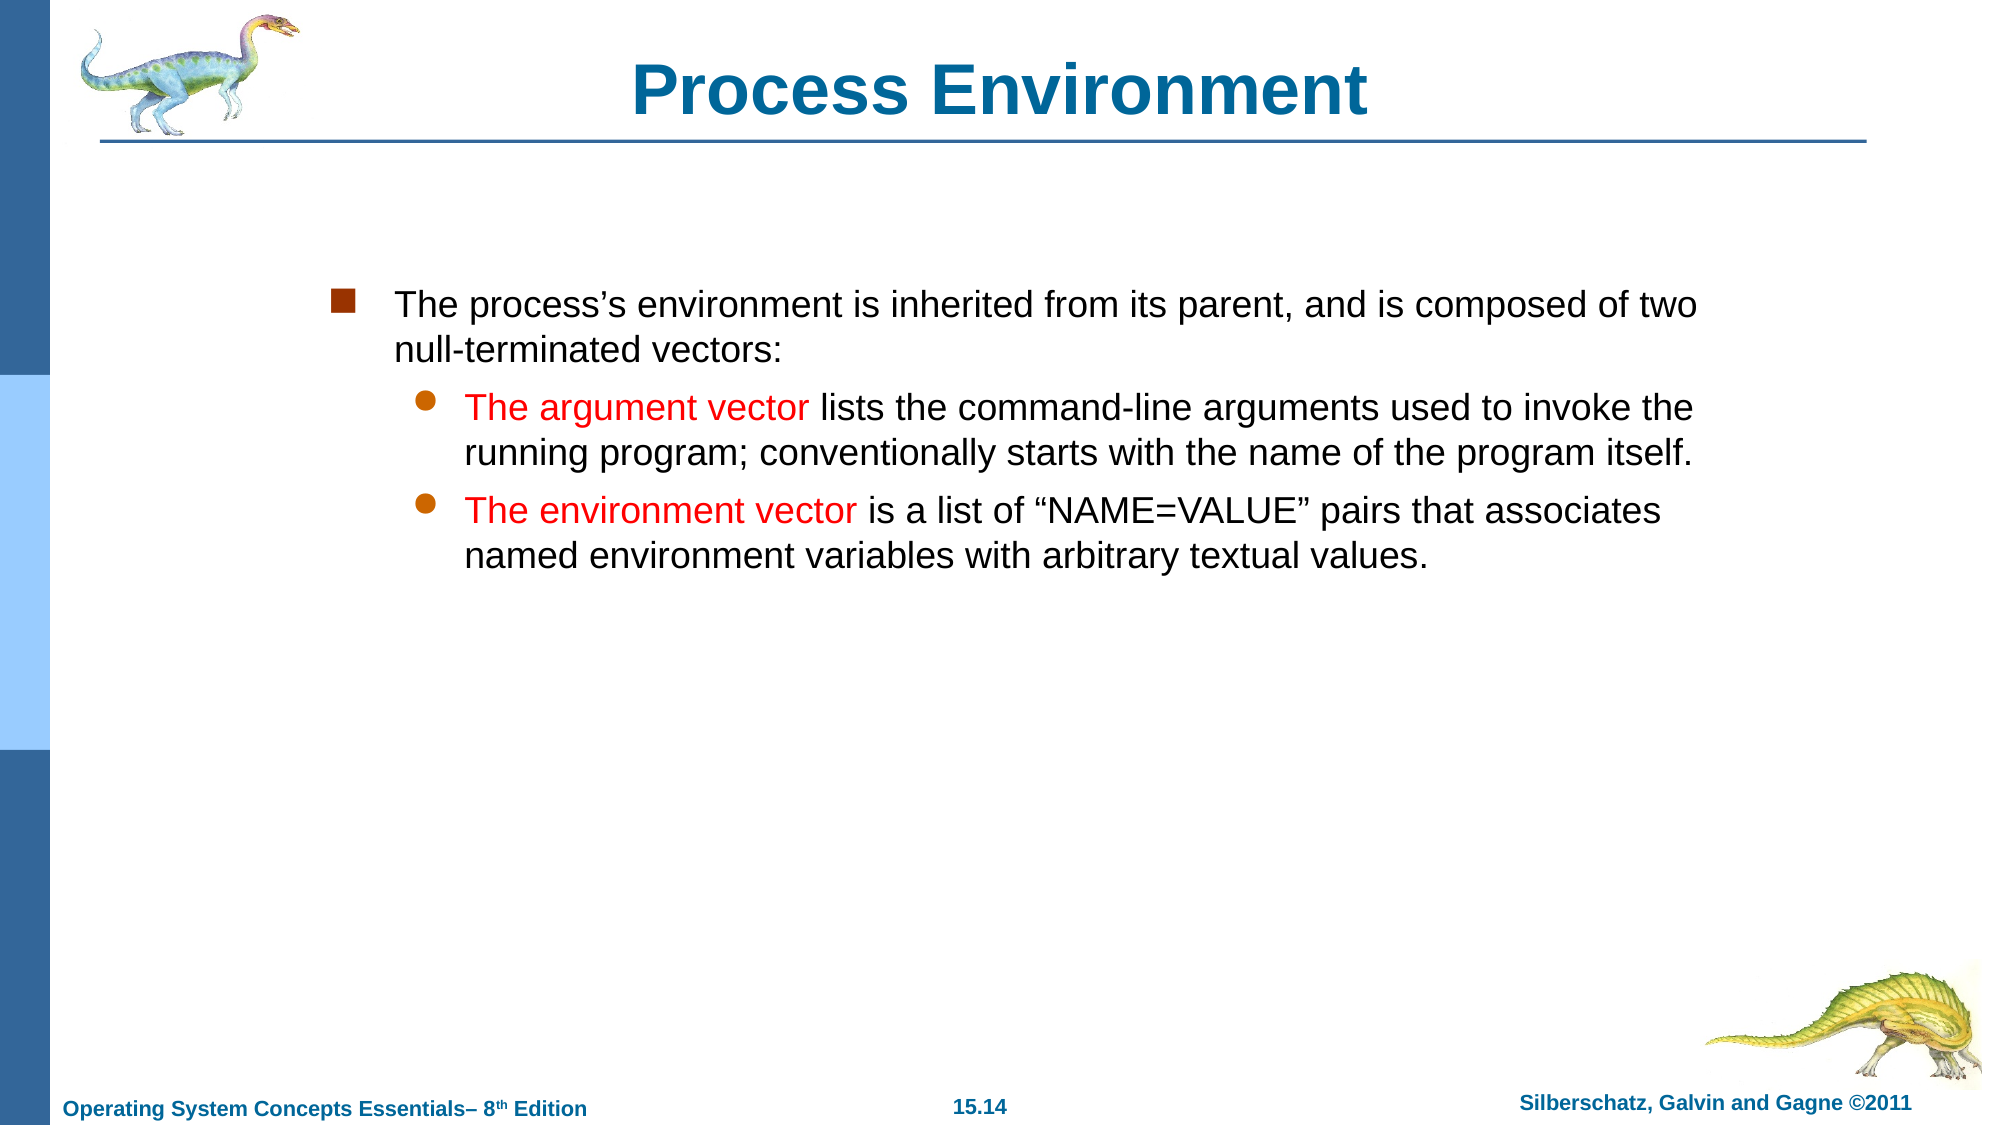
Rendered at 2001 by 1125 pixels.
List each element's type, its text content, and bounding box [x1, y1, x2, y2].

list The process’s environment is inherited from its parent, and is composed of two null-terminated vectors: The argument vector lists the command-line arguments used to invoke the running program; conventionally starts with the name of the program itself. The environment vector is a list of “NAME=VALUE” pairs that associates named environment variables with arbitrary textual values. [312, 210, 1724, 1070]
picture [62, 0, 324, 149]
title Process Environment [99, 45, 1900, 141]
picture [1700, 959, 1982, 1090]
